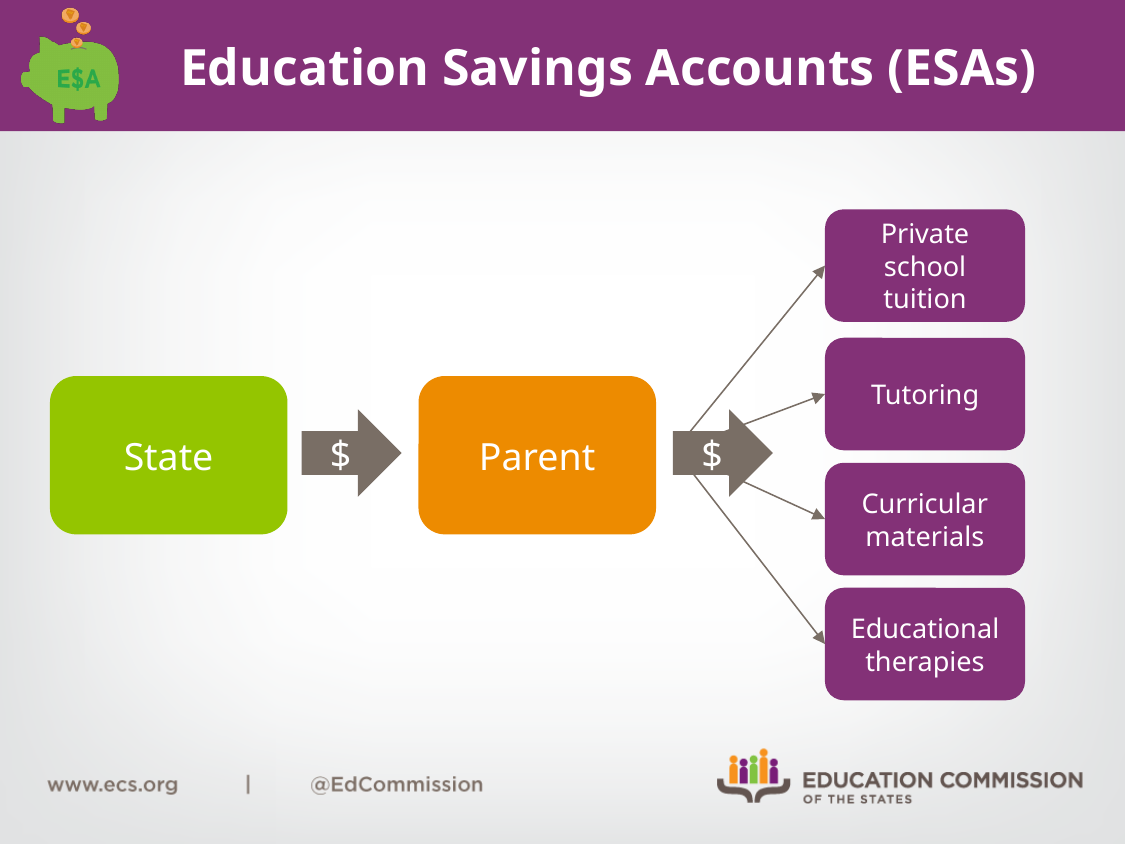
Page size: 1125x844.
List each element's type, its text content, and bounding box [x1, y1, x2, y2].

text_box Private school tuition [822, 207, 1028, 324]
text_box $ [299, 407, 404, 499]
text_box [674, 450, 826, 645]
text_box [674, 265, 826, 393]
text_box Educational therapies [822, 585, 1028, 703]
text_box Education Savings Accounts (ESAs) [0, 0, 1125, 132]
picture [0, 132, 1125, 844]
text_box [674, 393, 826, 449]
text_box State [47, 373, 290, 537]
text_box Parent [416, 373, 659, 537]
picture [0, 7, 145, 124]
text_box Curricular materials [829, 460, 1028, 578]
text_box Tutoring [829, 335, 1028, 453]
